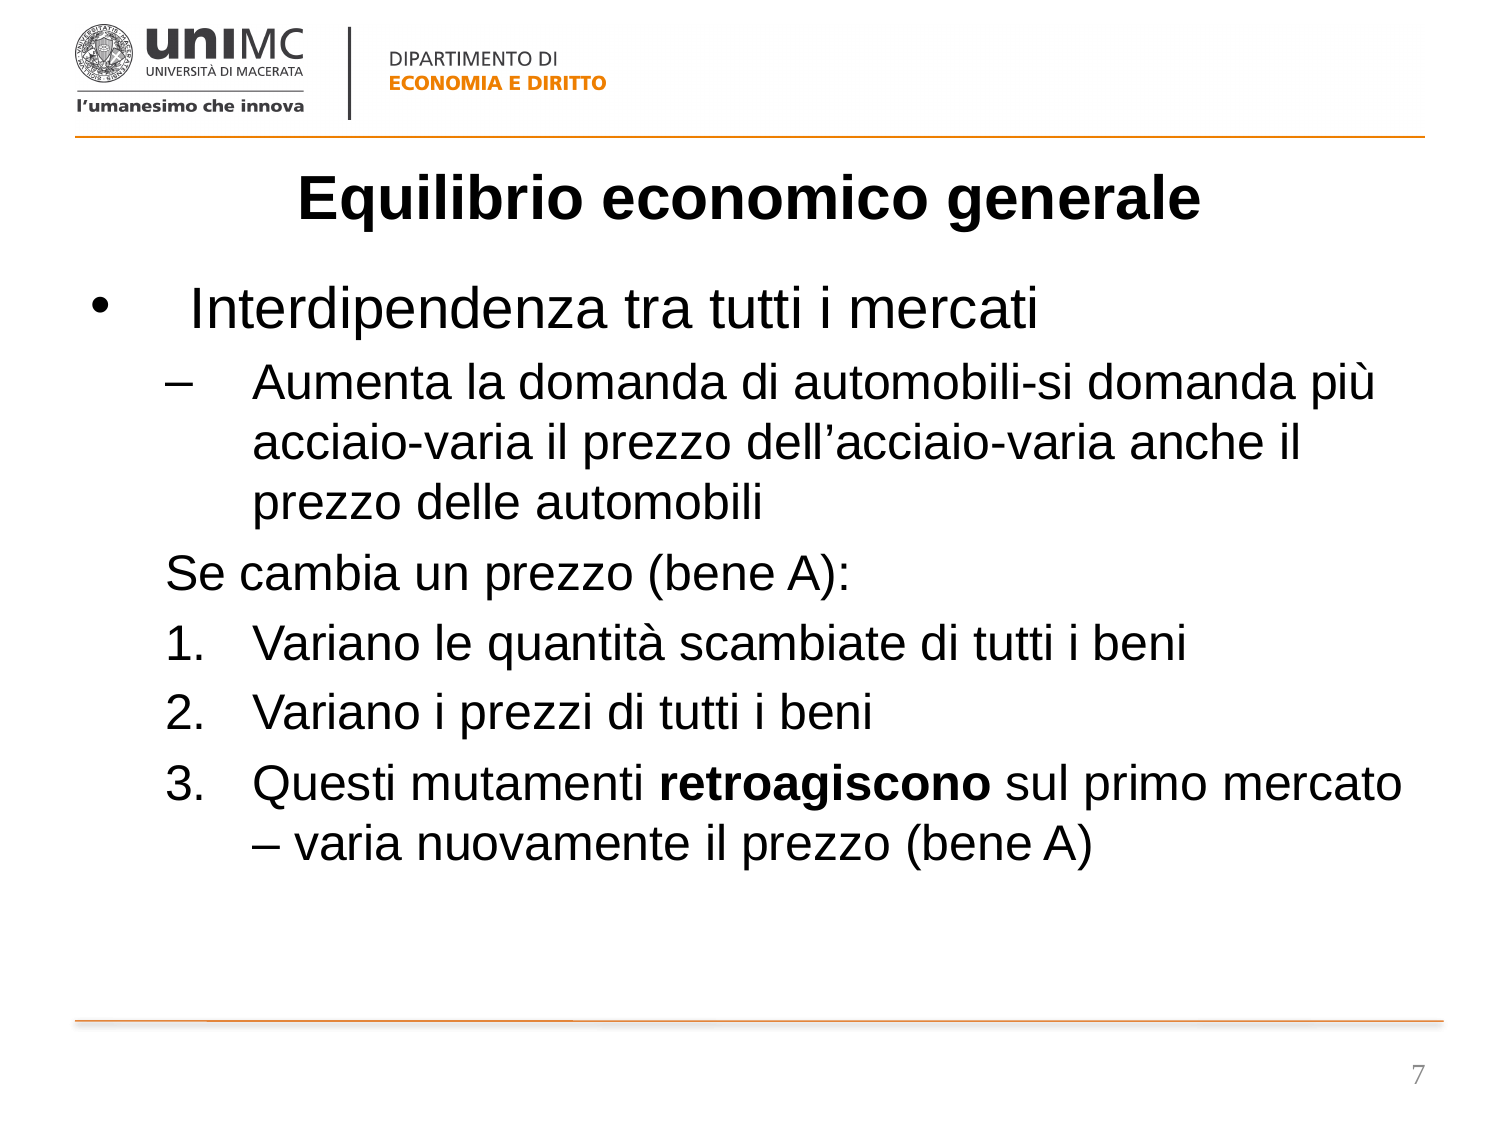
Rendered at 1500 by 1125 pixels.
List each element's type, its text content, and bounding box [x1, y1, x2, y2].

title Equilibrio economico generale [75, 149, 1425, 241]
slide_number 7 [1091, 1042, 1442, 1103]
list Interdipendenza tra tutti i mercati Aumenta la domanda di automobili-si domanda più acciaio-varia il prezzo dell’acciaio-varia anche il prezzo delle automobili Se cambia un prezzo (bene A): Variano le quantità scambiate di tutti i beni Variano i prezzi di tutti i beni Questi mutamenti retroagiscono sul primo mercato – varia nuovamente il prezzo (bene A) [75, 262, 1425, 1005]
picture [75, 24, 1425, 138]
